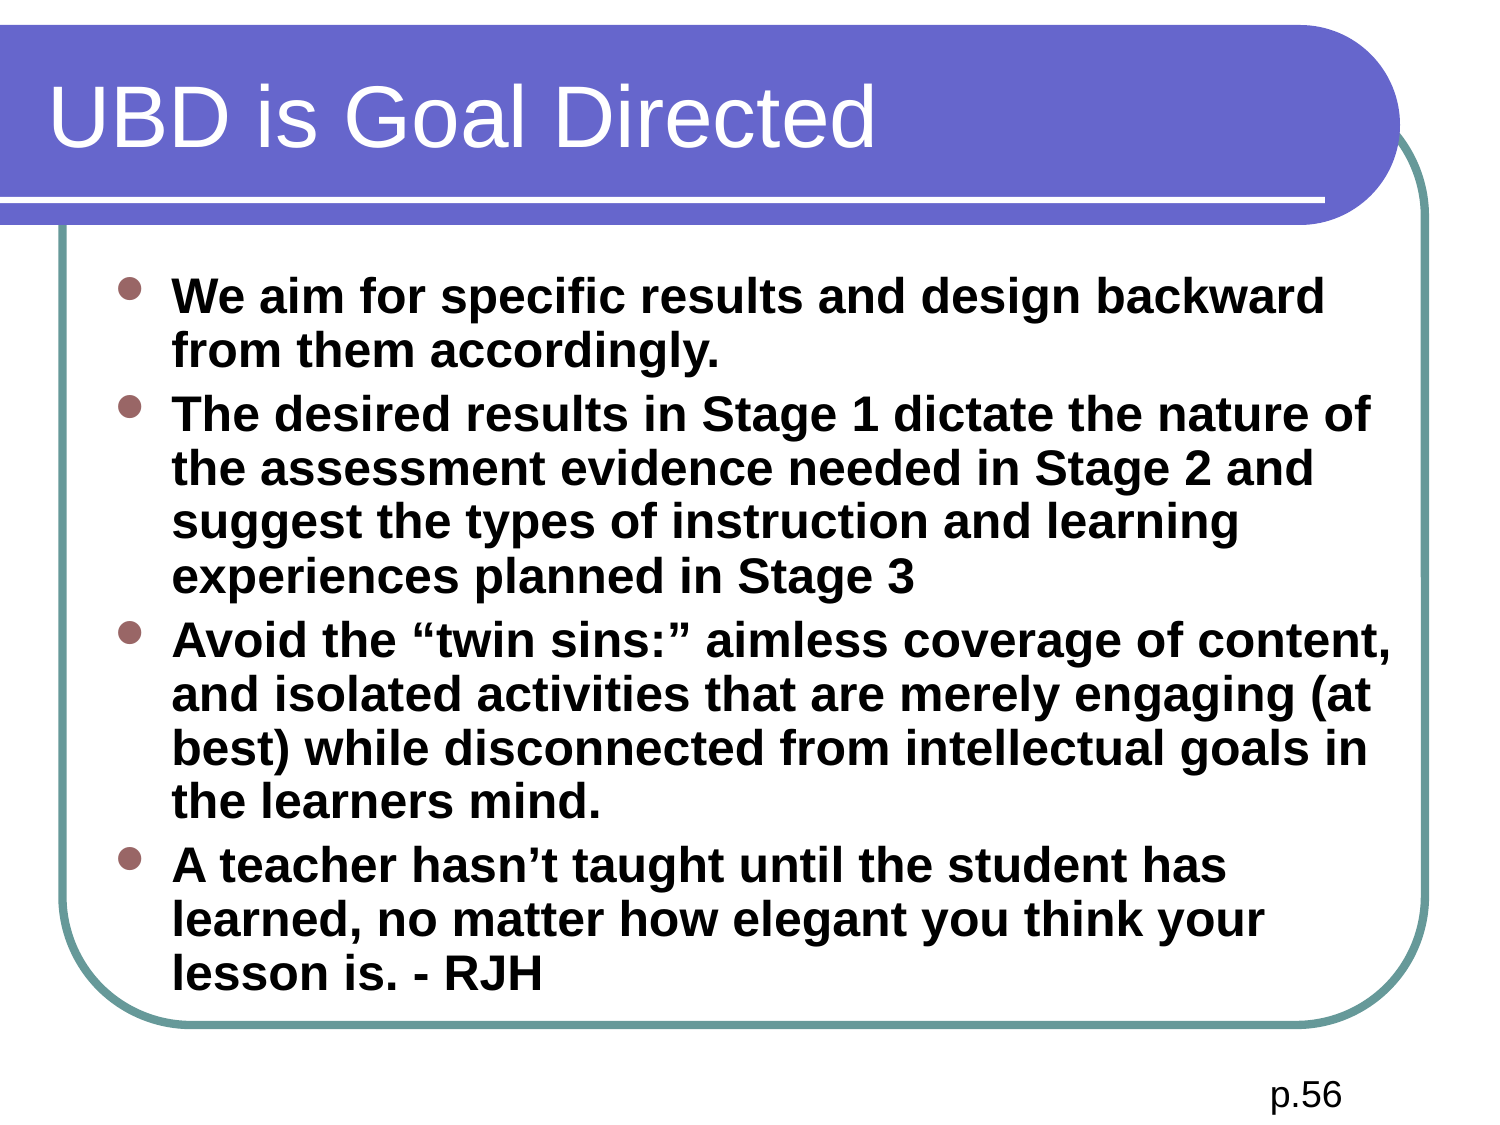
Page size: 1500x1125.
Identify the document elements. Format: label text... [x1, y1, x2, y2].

title UBD is Goal Directed [31, 37, 1348, 188]
text_box p.56 [1237, 1062, 1375, 1123]
list We aim for specific results and design backward from them accordingly. The desired results in Stage 1 dictate the nature of the assessment evidence needed in Stage 2 and suggest the types of instruction and learning experiences planned in Stage 3 Avoid the “twin sins:” aimless coverage of content, and isolated activities that are merely engaging (at best) while disconnected from intellectual goals in the learners mind. A teacher hasn’t taught until the student has learned, no matter how elegant you think your lesson is. - RJH [99, 262, 1413, 1038]
